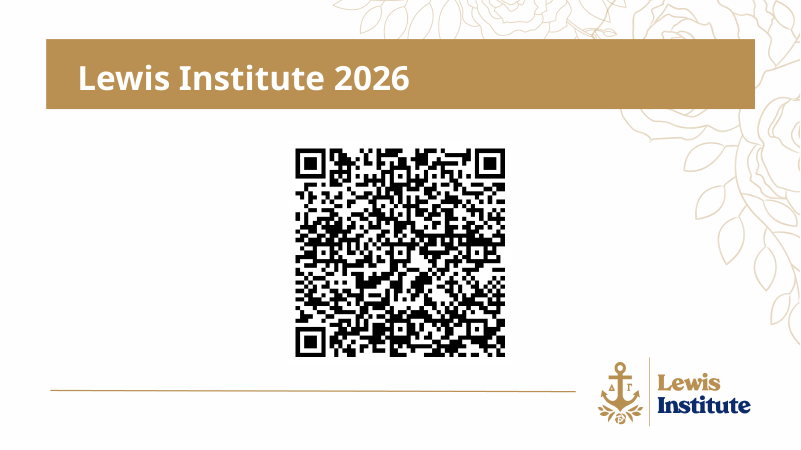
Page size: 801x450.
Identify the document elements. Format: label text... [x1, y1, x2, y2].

picture [0, 0, 801, 450]
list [287, 139, 513, 366]
list Lewis Institute 2026 [62, 50, 738, 100]
